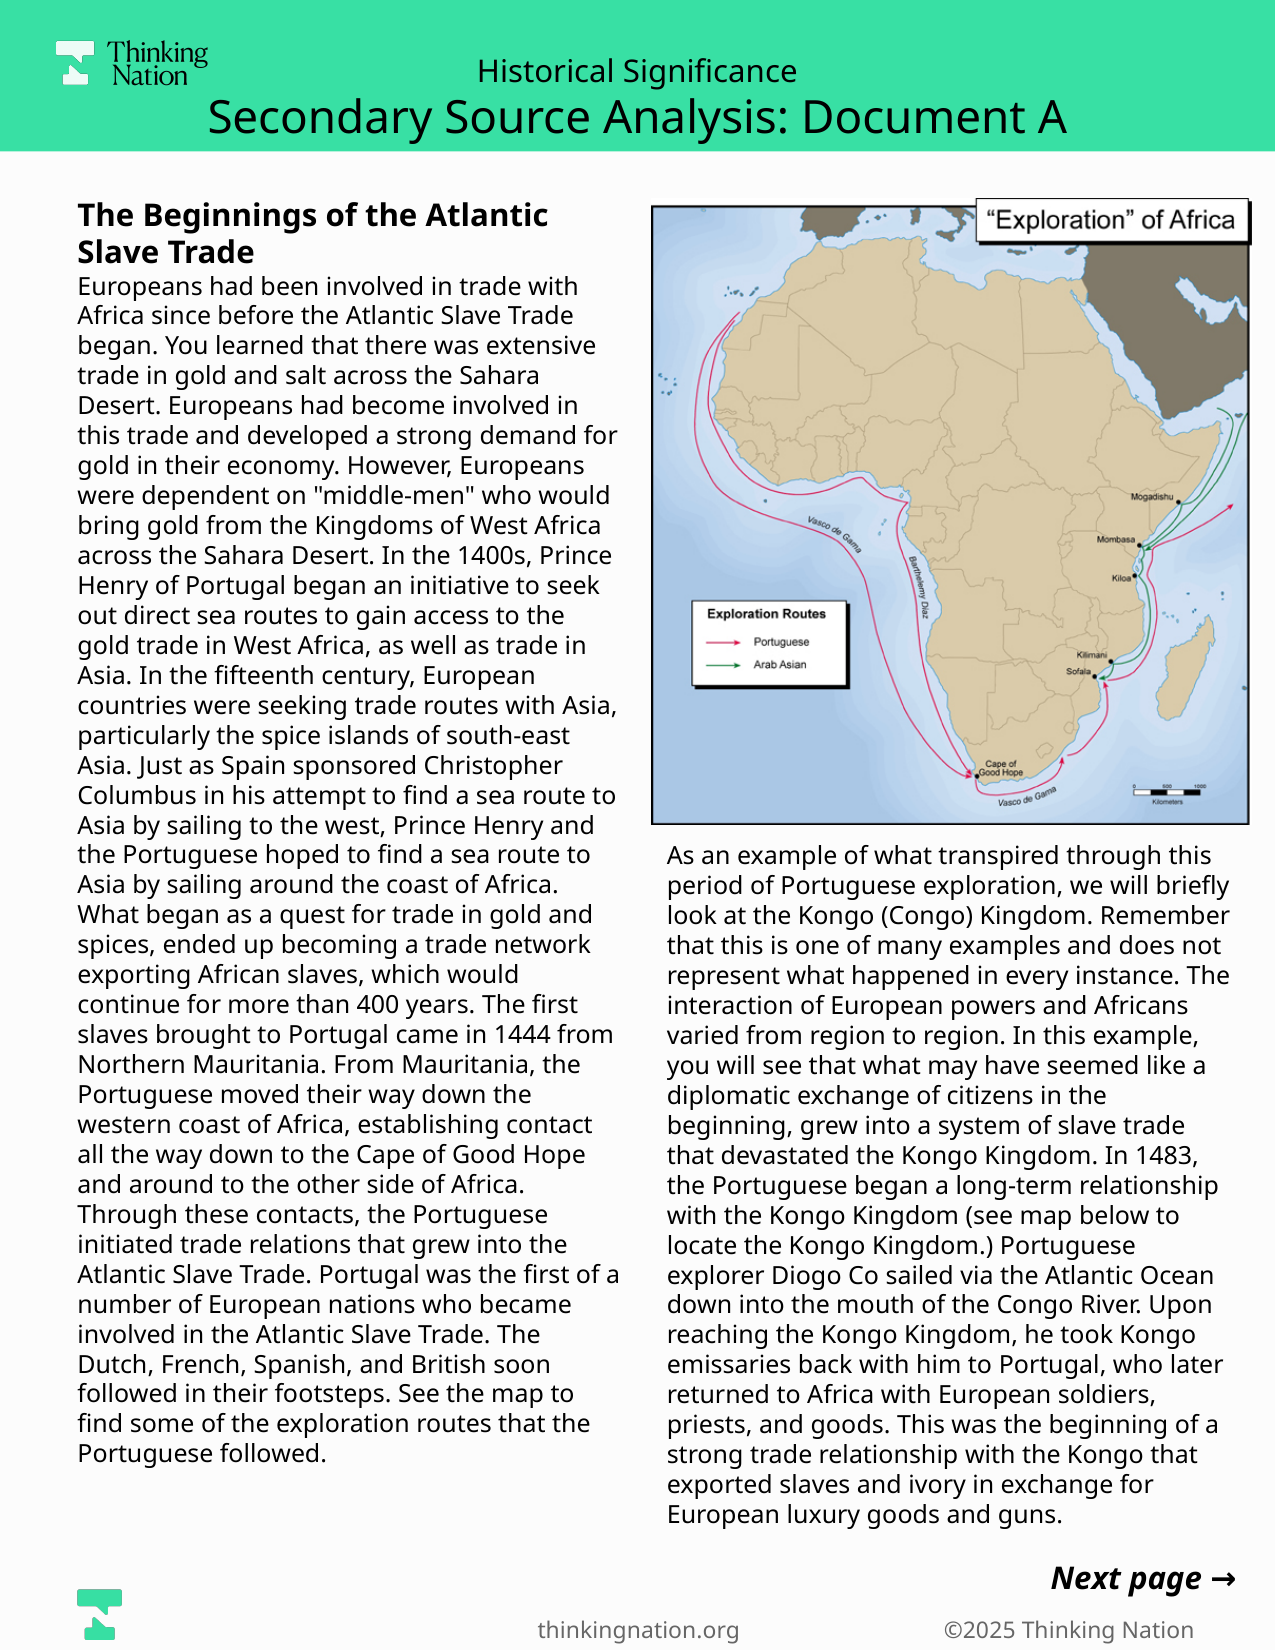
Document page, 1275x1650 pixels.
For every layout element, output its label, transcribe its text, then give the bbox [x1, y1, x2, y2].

text_box As an example of what transpired through this period of Portuguese exploration, we will briefly look at the Kongo (Congo) Kingdom. Remember that this is one of many examples and does not represent what happened in every instance. The interaction of European powers and Africans varied from region to region. In this example, you will see that what may have seemed like a diplomatic exchange of citizens in the beginning, grew into a system of slave trade that devastated the Kongo Kingdom. In 1483, the Portuguese began a long-term relationship with the Kongo Kingdom (see map below to locate the Kongo Kingdom.) Portuguese explorer Diogo Co sailed via the Atlantic Ocean down into the mouth of the Congo River. Upon reaching the Kongo Kingdom, he took Kongo emissaries back with him to Portugal, who later returned to Africa with European soldiers, priests, and goods. This was the beginning of a strong trade relationship with the Kongo that exported slaves and ivory in exchange for European luxury goods and guns. Next page → [651, 832, 1252, 1562]
picture [63, 1578, 135, 1650]
text_box thinkingnation.org [488, 1599, 790, 1650]
text_box The Beginnings of the Atlantic Slave Trade Europeans had been involved in trade with Africa since before the Atlantic Slave Trade began. You learned that there was extensive trade in gold and salt across the Sahara Desert. Europeans had become involved in this trade and developed a strong demand for gold in their economy. However, Europeans were dependent on "middle-men" who would bring gold from the Kingdoms of West Africa across the Sahara Desert. In the 1400s, Prince Henry of Portugal began an initiative to seek out direct sea routes to gain access to the gold trade in West Africa, as well as trade in Asia. In the fifteenth century, European countries were seeking trade routes with Asia, particularly the spice islands of south-east Asia. Just as Spain sponsored Christopher Columbus in his attempt to find a sea route to Asia by sailing to the west, Prince Henry and the Portuguese hoped to find a sea route to Asia by sailing around the coast of Africa. What began as a quest for trade in gold and spices, ended up becoming a trade network exporting African slaves, which would continue for more than 400 years. The first slaves brought to Portugal came in 1444 from Northern Mauritania. From Mauritania, the Portuguese moved their way down the western coast of Africa, establishing contact all the way down to the Cape of Good Hope and around to the other side of Africa. Through these contacts, the Portuguese initiated trade relations that grew into the Atlantic Slave Trade. Portugal was the first of a number of European nations who became involved in the Atlantic Slave Trade. The Dutch, French, Spanish, and British soon followed in their footsteps. See the map to find some of the exploration routes that the Portuguese followed. [62, 180, 638, 1512]
text_box Historical Significance Secondary Source Analysis: Document A [0, 0, 1275, 152]
picture [651, 198, 1252, 826]
text_box ©2025 Thinking Nation [909, 1599, 1211, 1650]
picture [38, 26, 213, 99]
